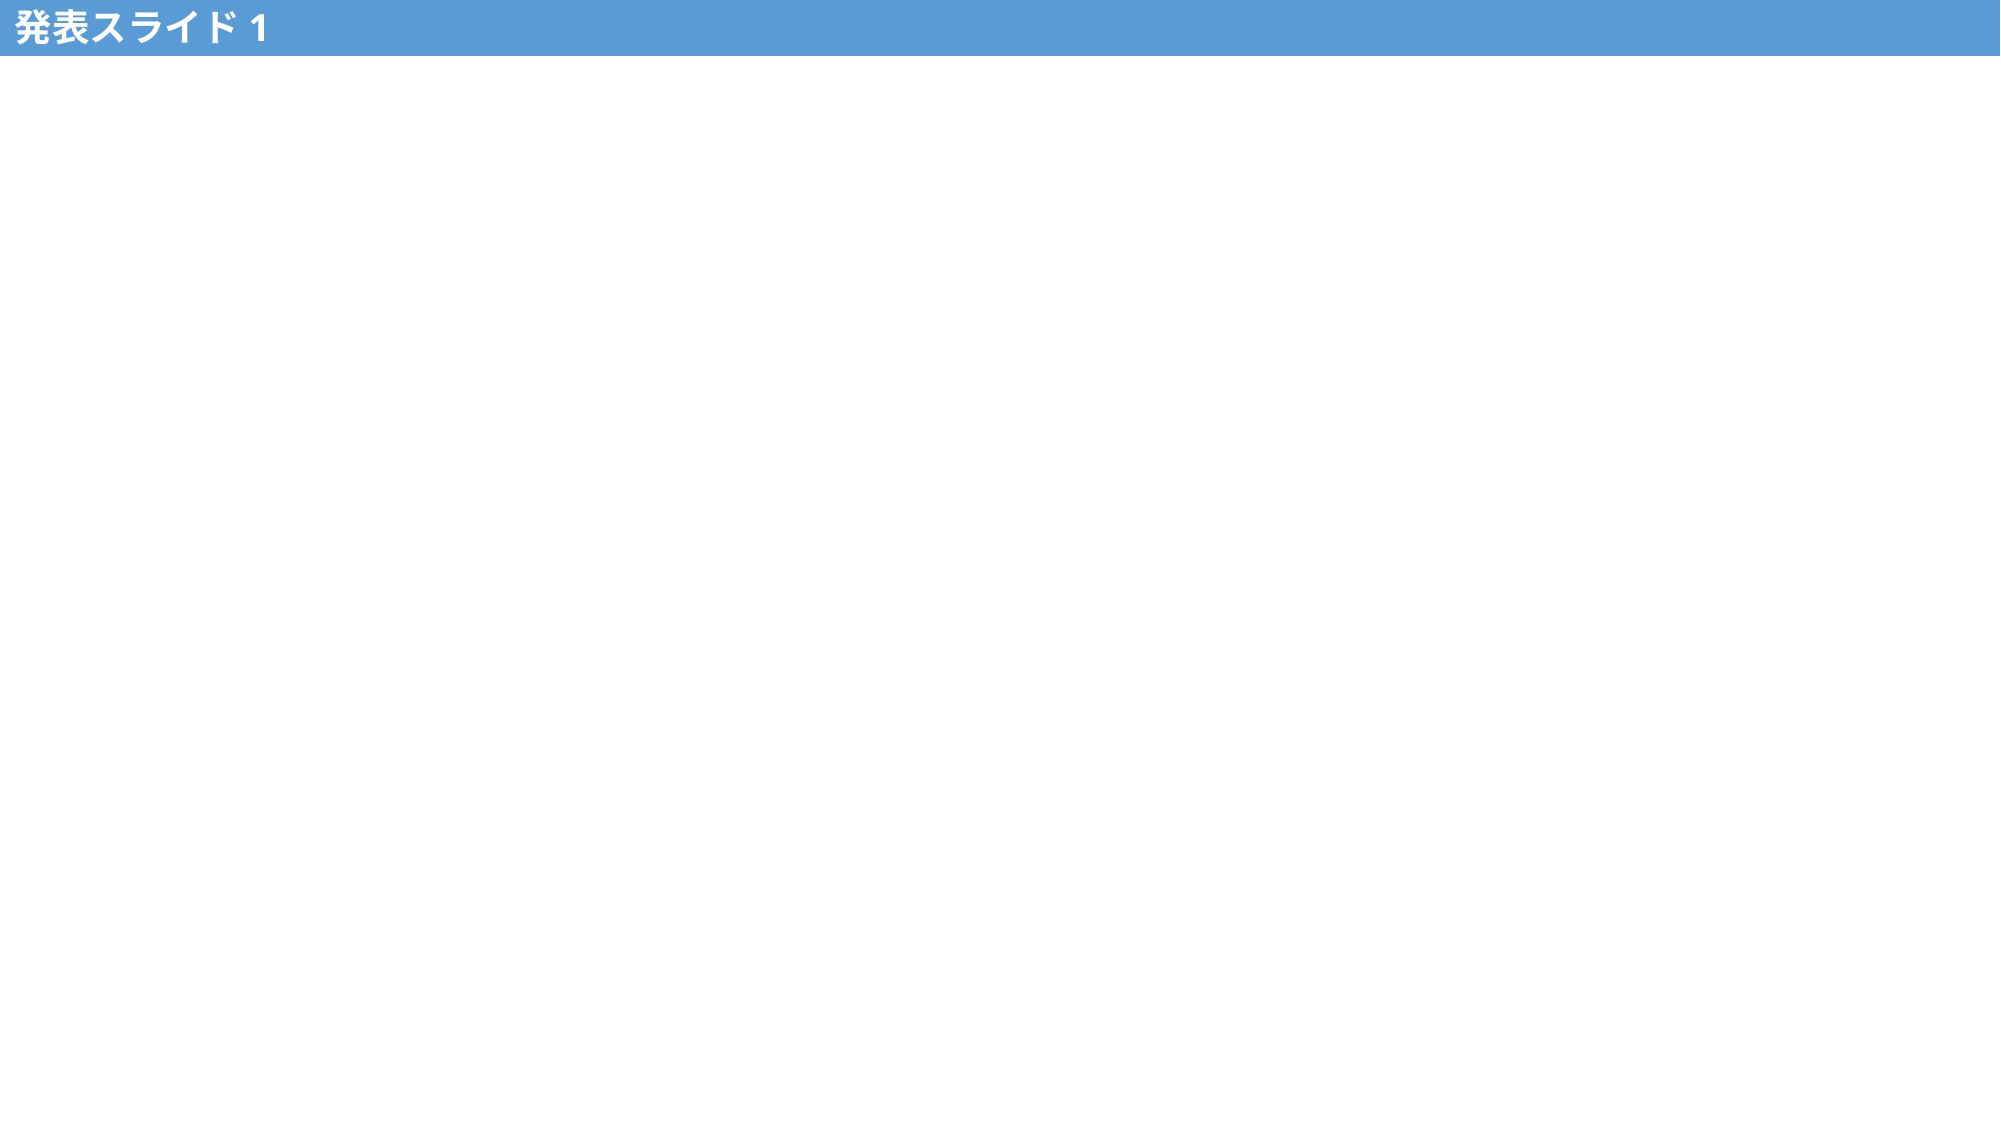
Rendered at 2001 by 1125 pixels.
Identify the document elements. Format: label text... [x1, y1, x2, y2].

text_box 発表スライド1 [0, 0, 2000, 57]
